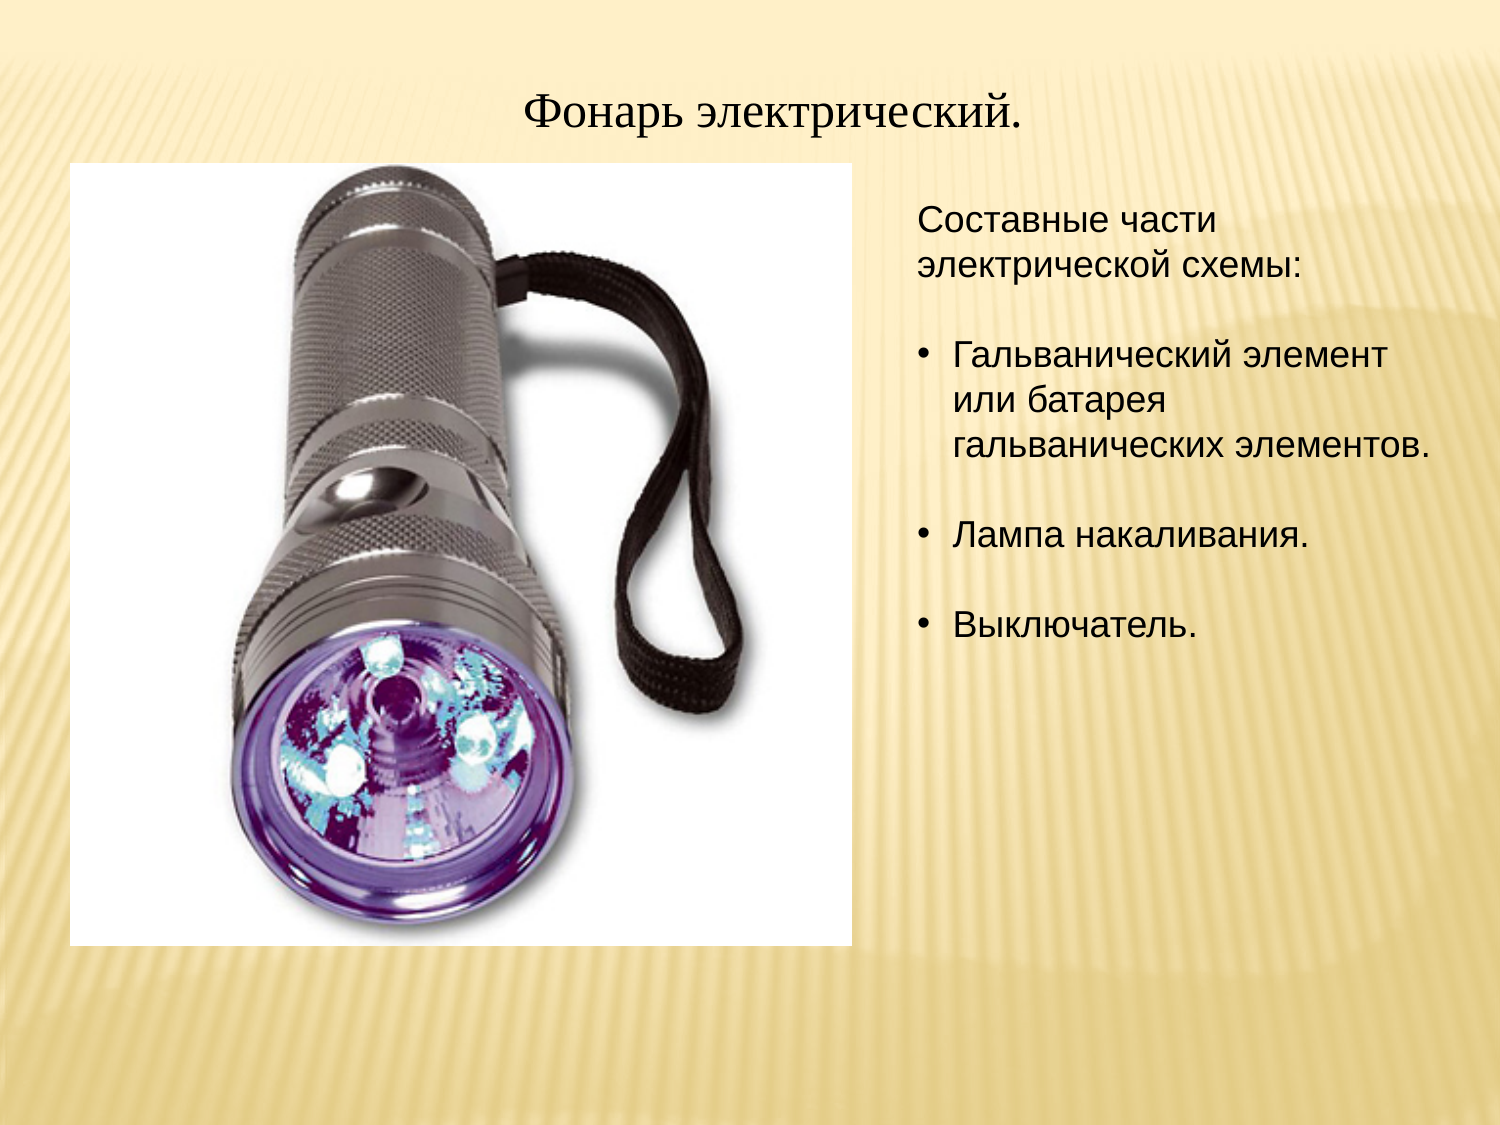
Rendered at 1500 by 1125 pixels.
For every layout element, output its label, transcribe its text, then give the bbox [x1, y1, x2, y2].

picture [70, 163, 852, 946]
text_box Фонарь электрический. [363, 70, 1184, 145]
text_box Составные части электрической схемы: Гальванический элемент или батарея гальванических элементов. Лампа накаливания. Выключатель. [902, 187, 1454, 653]
